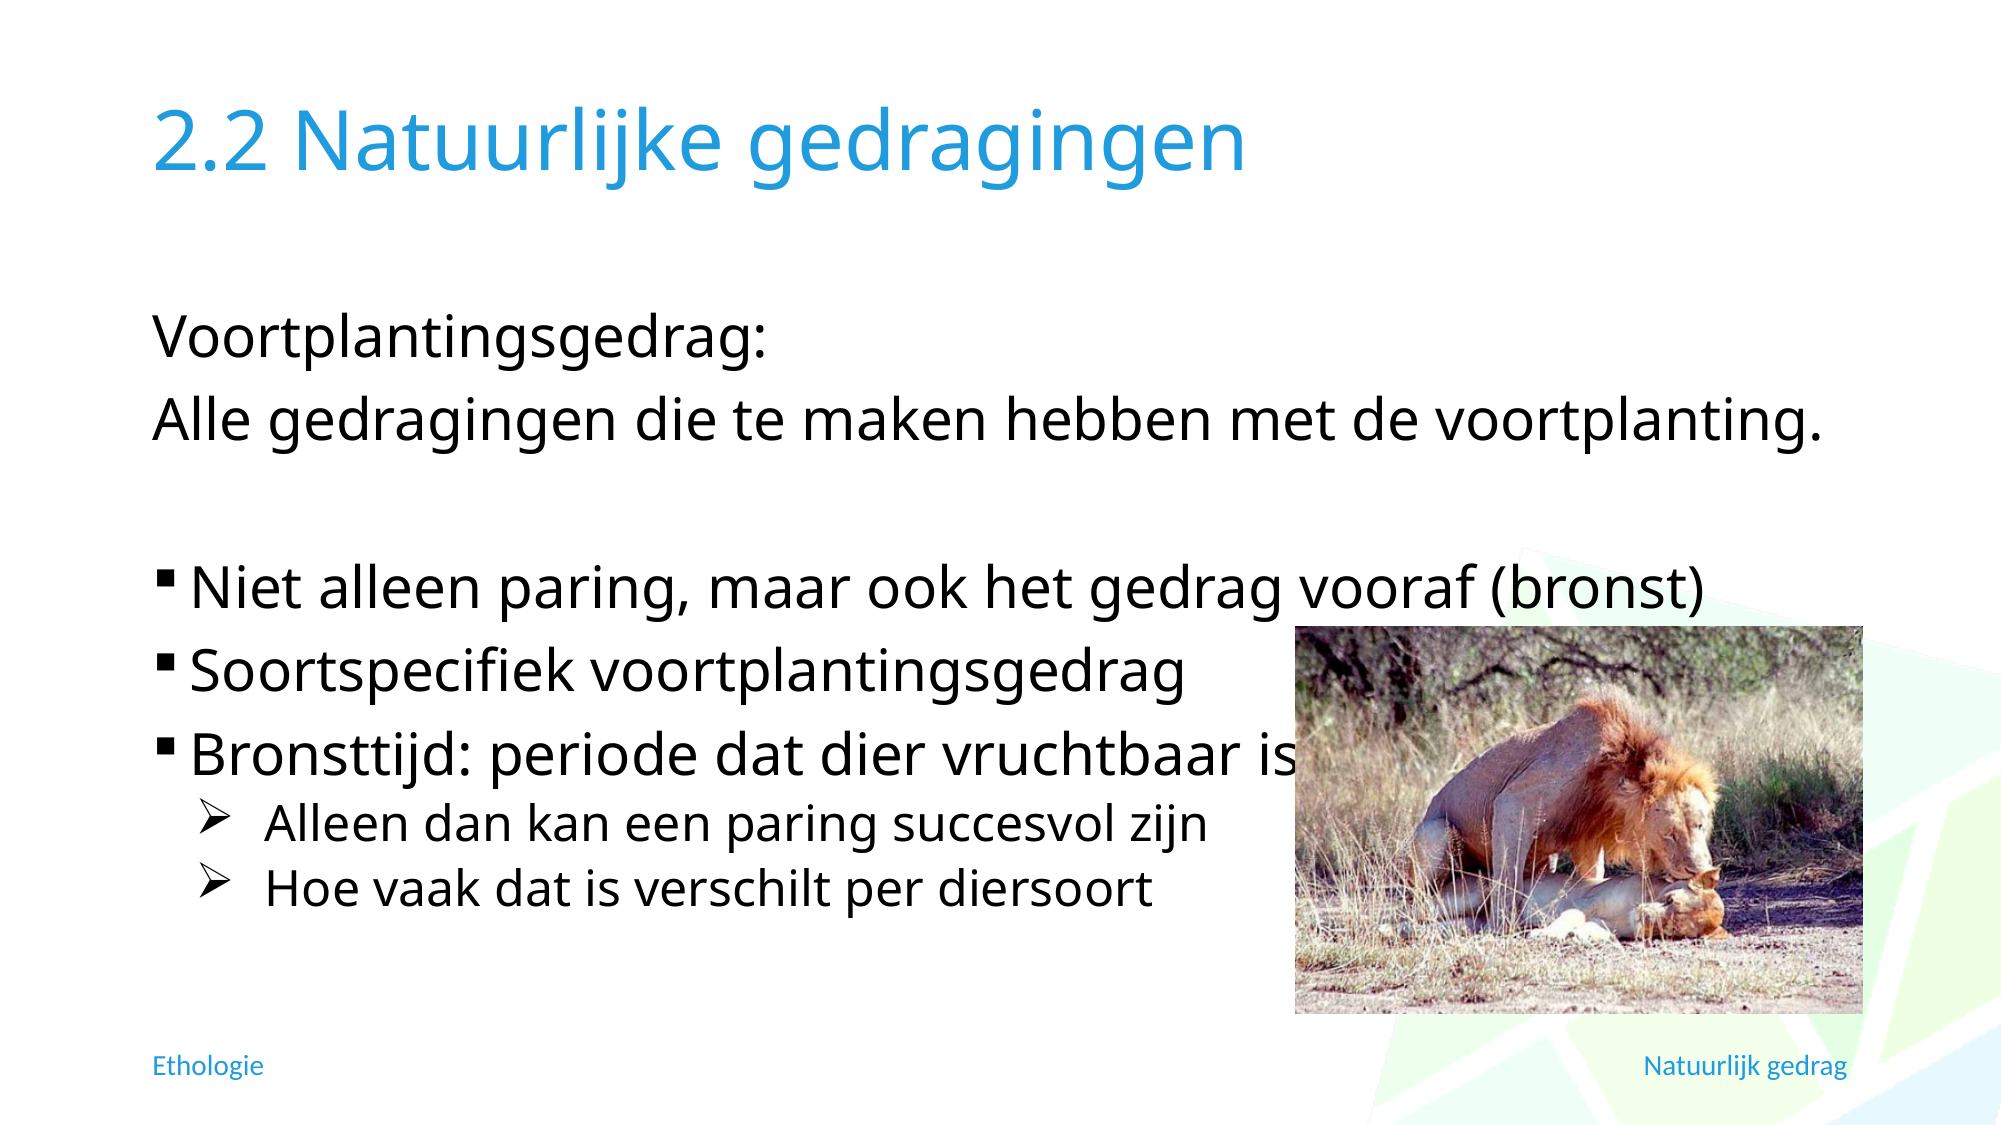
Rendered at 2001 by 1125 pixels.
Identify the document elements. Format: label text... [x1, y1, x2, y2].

list Ethologie [137, 1042, 588, 1103]
list Natuurlijk gedrag [1412, 1042, 1863, 1103]
list Voortplantingsgedrag: Alle gedragingen die te maken hebben met de voortplanting. Niet alleen paring, maar ook het gedrag vooraf (bronst) Soortspecifiek voortplantingsgedrag Bronsttijd: periode dat dier vruchtbaar is Alleen dan kan een paring succesvol zijn Hoe vaak dat is verschilt per diersoort [137, 299, 1863, 1014]
picture [1295, 626, 1863, 1014]
title 2.2 Natuurlijke gedragingen [137, 59, 1863, 227]
